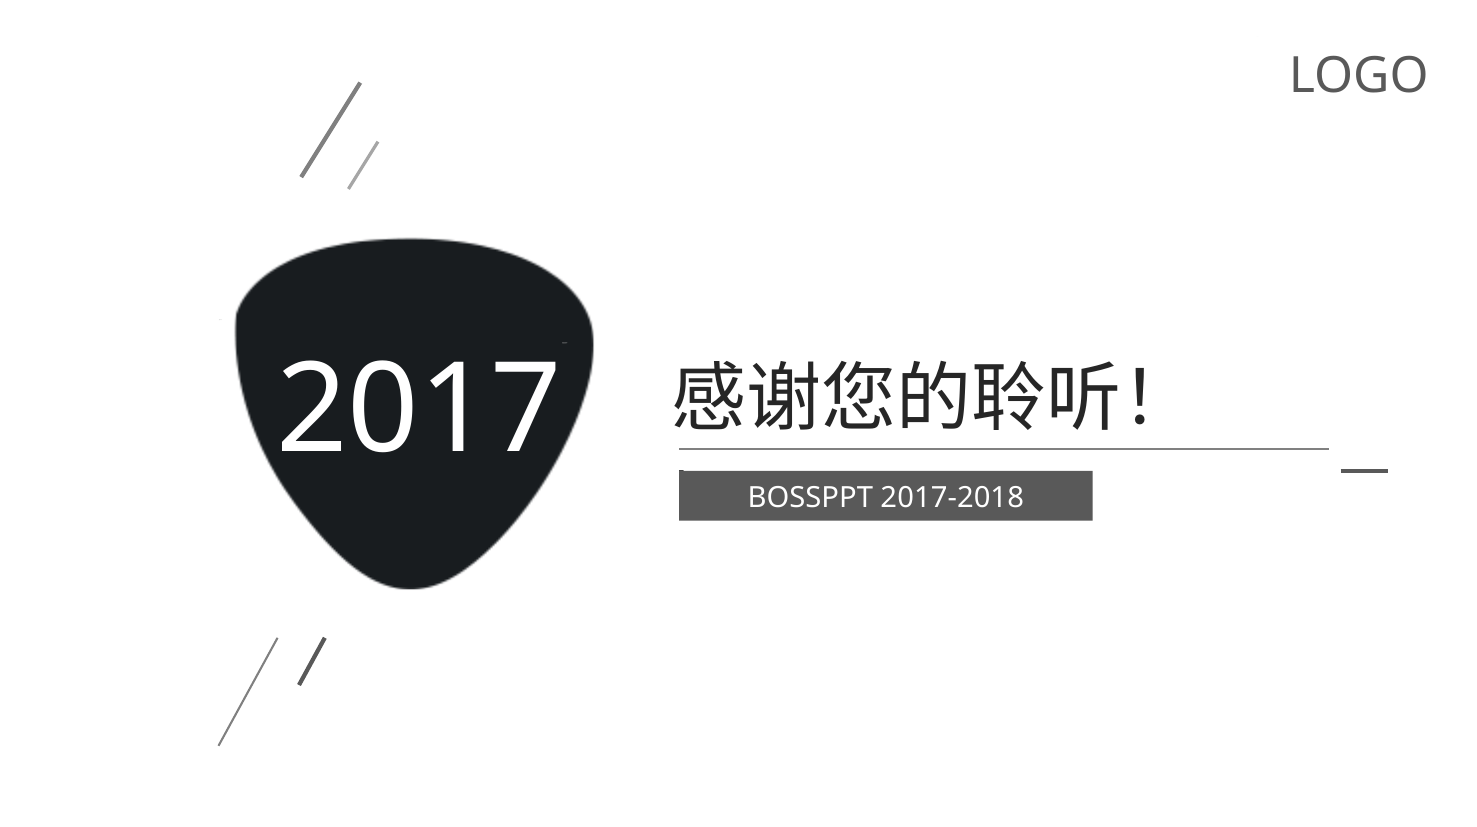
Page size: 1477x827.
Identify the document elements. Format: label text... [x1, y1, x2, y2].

picture [182, 200, 645, 614]
text_box BOSSPPT 2017-2018 [679, 470, 1093, 521]
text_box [218, 637, 278, 747]
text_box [348, 141, 379, 190]
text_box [300, 82, 361, 178]
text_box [298, 637, 326, 686]
text_box LOGO [1256, 35, 1461, 111]
text_box 感谢您的聆听！ [649, 342, 1307, 448]
